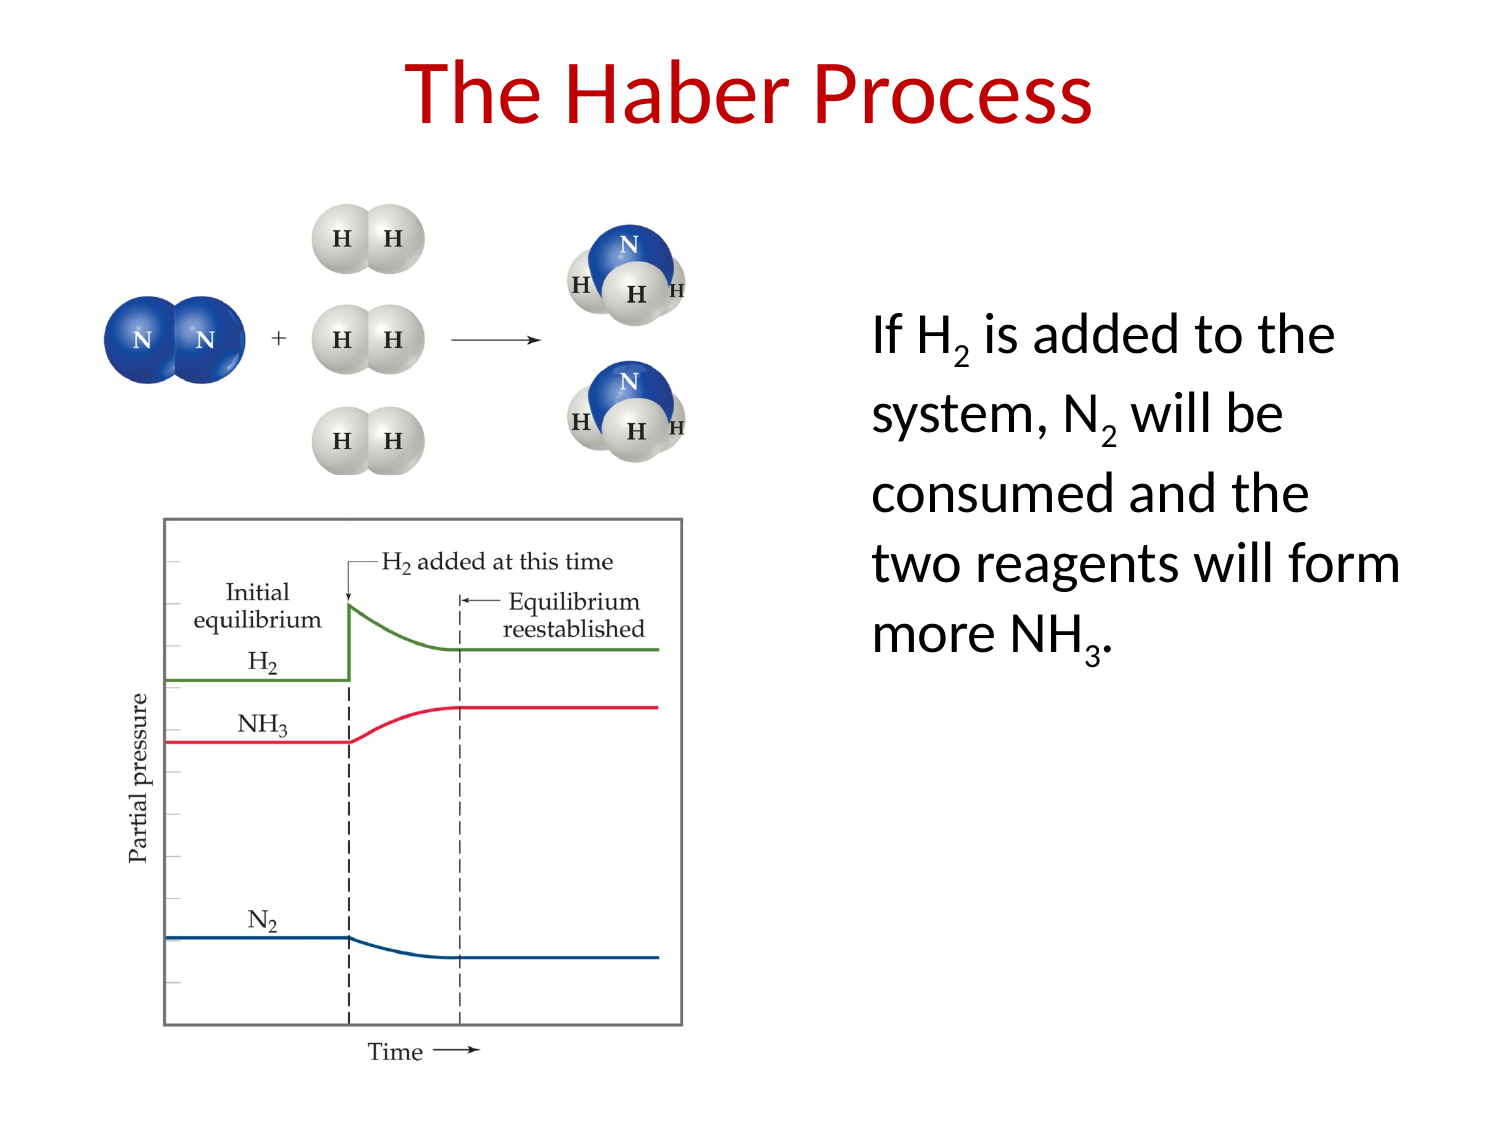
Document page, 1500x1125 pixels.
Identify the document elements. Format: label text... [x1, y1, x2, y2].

picture [99, 199, 701, 476]
picture [122, 512, 688, 1067]
text_box If H2 is added to the system, N2 will be consumed and the two reagents will form more NH3. [800, 287, 1425, 963]
text_box The Haber Process [0, 24, 1500, 213]
